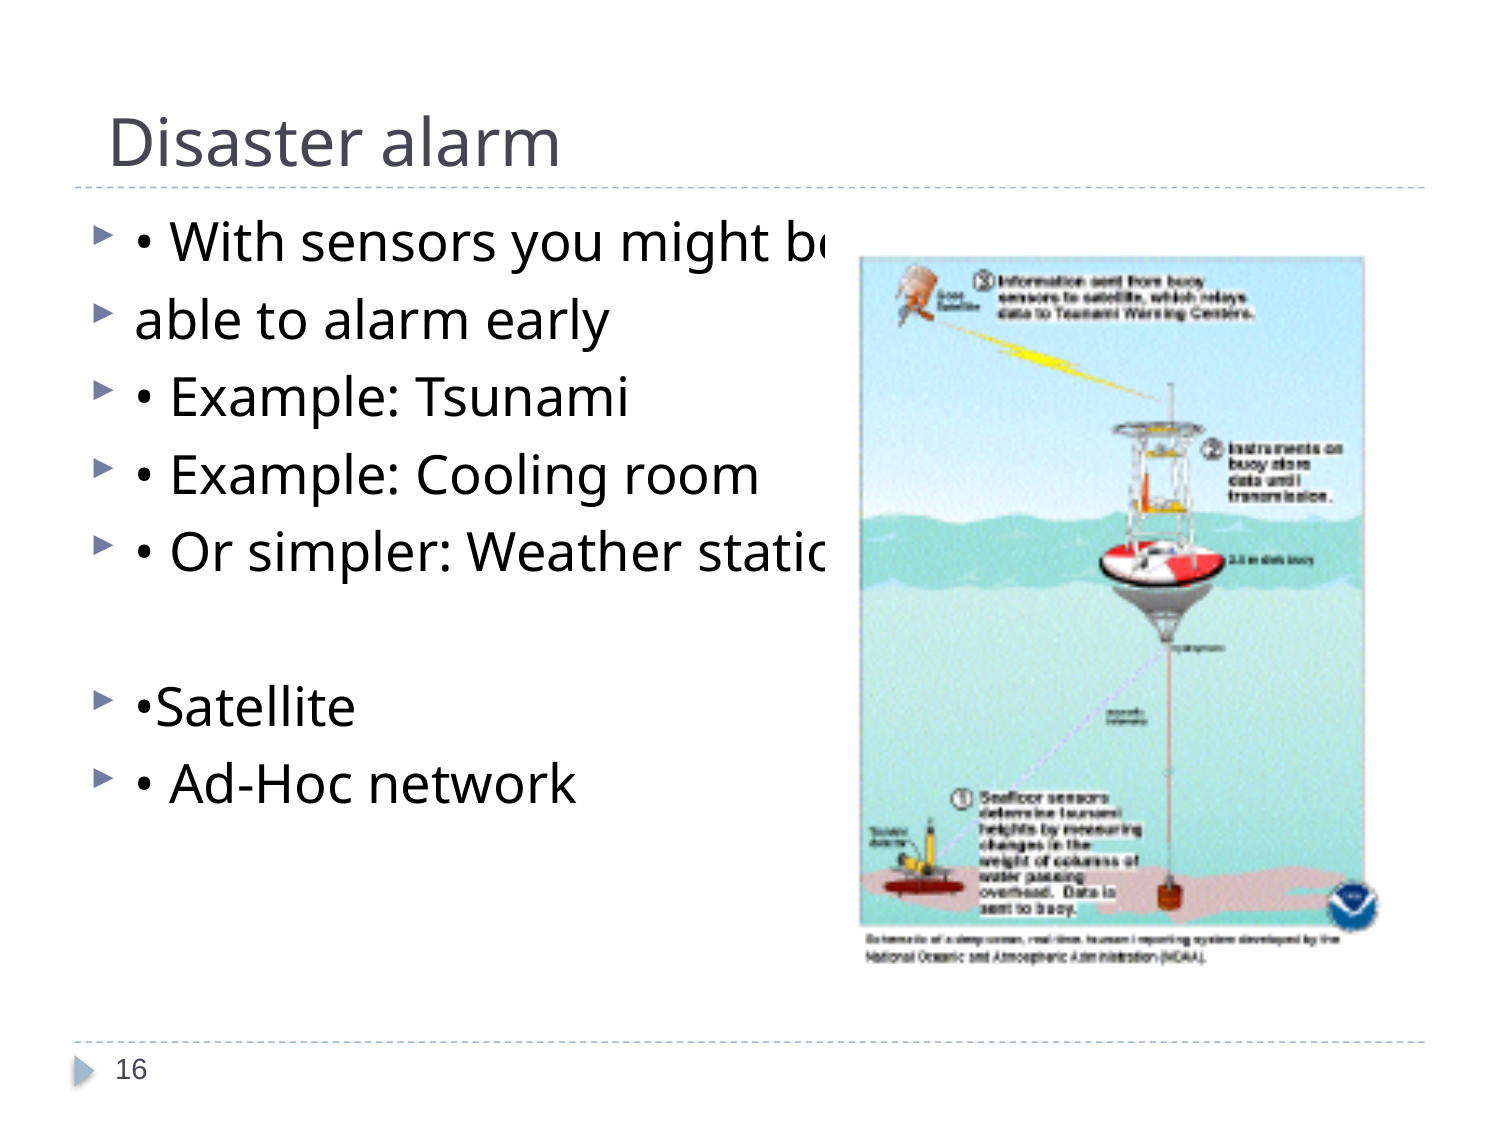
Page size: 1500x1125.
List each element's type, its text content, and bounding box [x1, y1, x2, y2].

picture [824, 212, 1402, 978]
list • With sensors you might be able to alarm early • Example: Tsunami • Example: Cooling room • Or simpler: Weather station •Satellite • Ad-Hoc network [74, 199, 1426, 1011]
slide_number 16 [100, 1042, 426, 1103]
title Disaster alarm [74, 24, 1426, 188]
